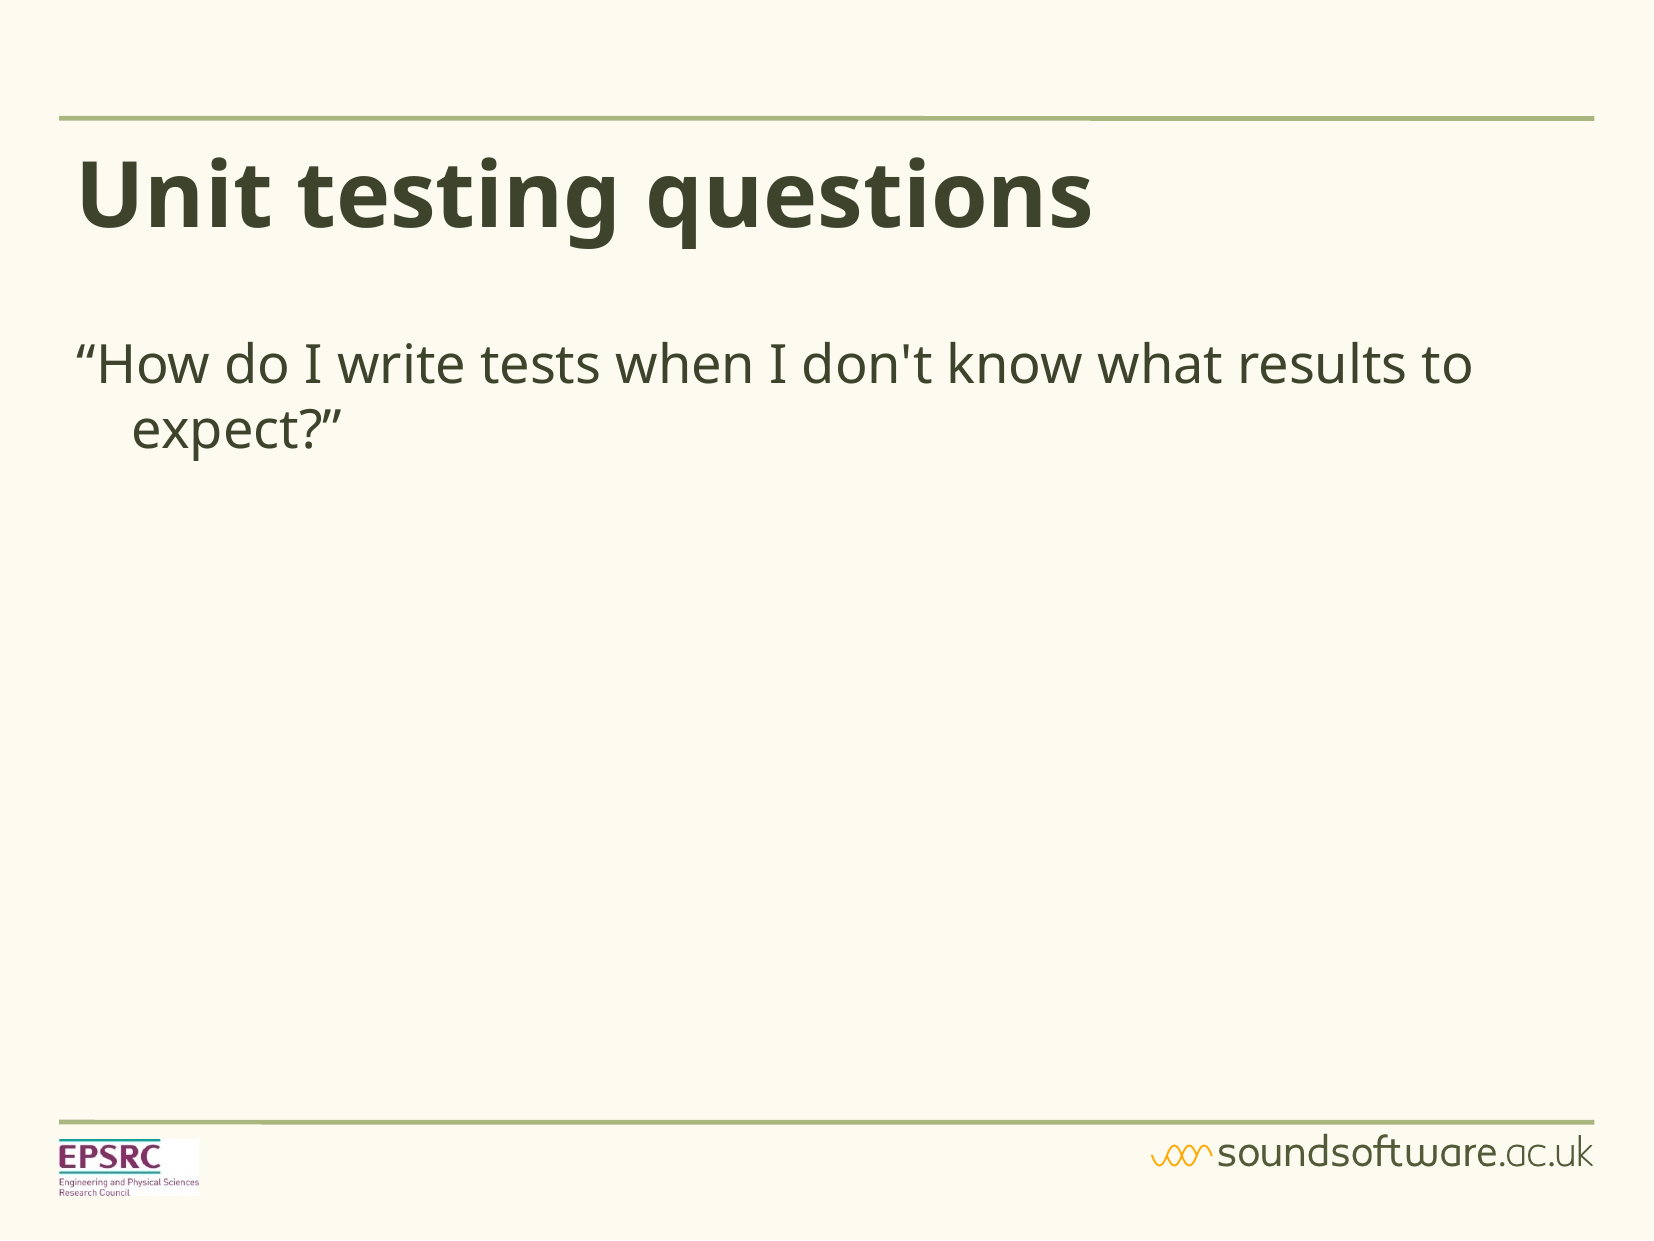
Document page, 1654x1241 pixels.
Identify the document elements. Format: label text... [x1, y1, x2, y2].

picture [1151, 1133, 1593, 1167]
list “How do I write tests when I don't know what results to expect?” [59, 321, 1592, 1138]
title Unit testing questions [59, 118, 1592, 264]
picture [59, 1139, 199, 1196]
